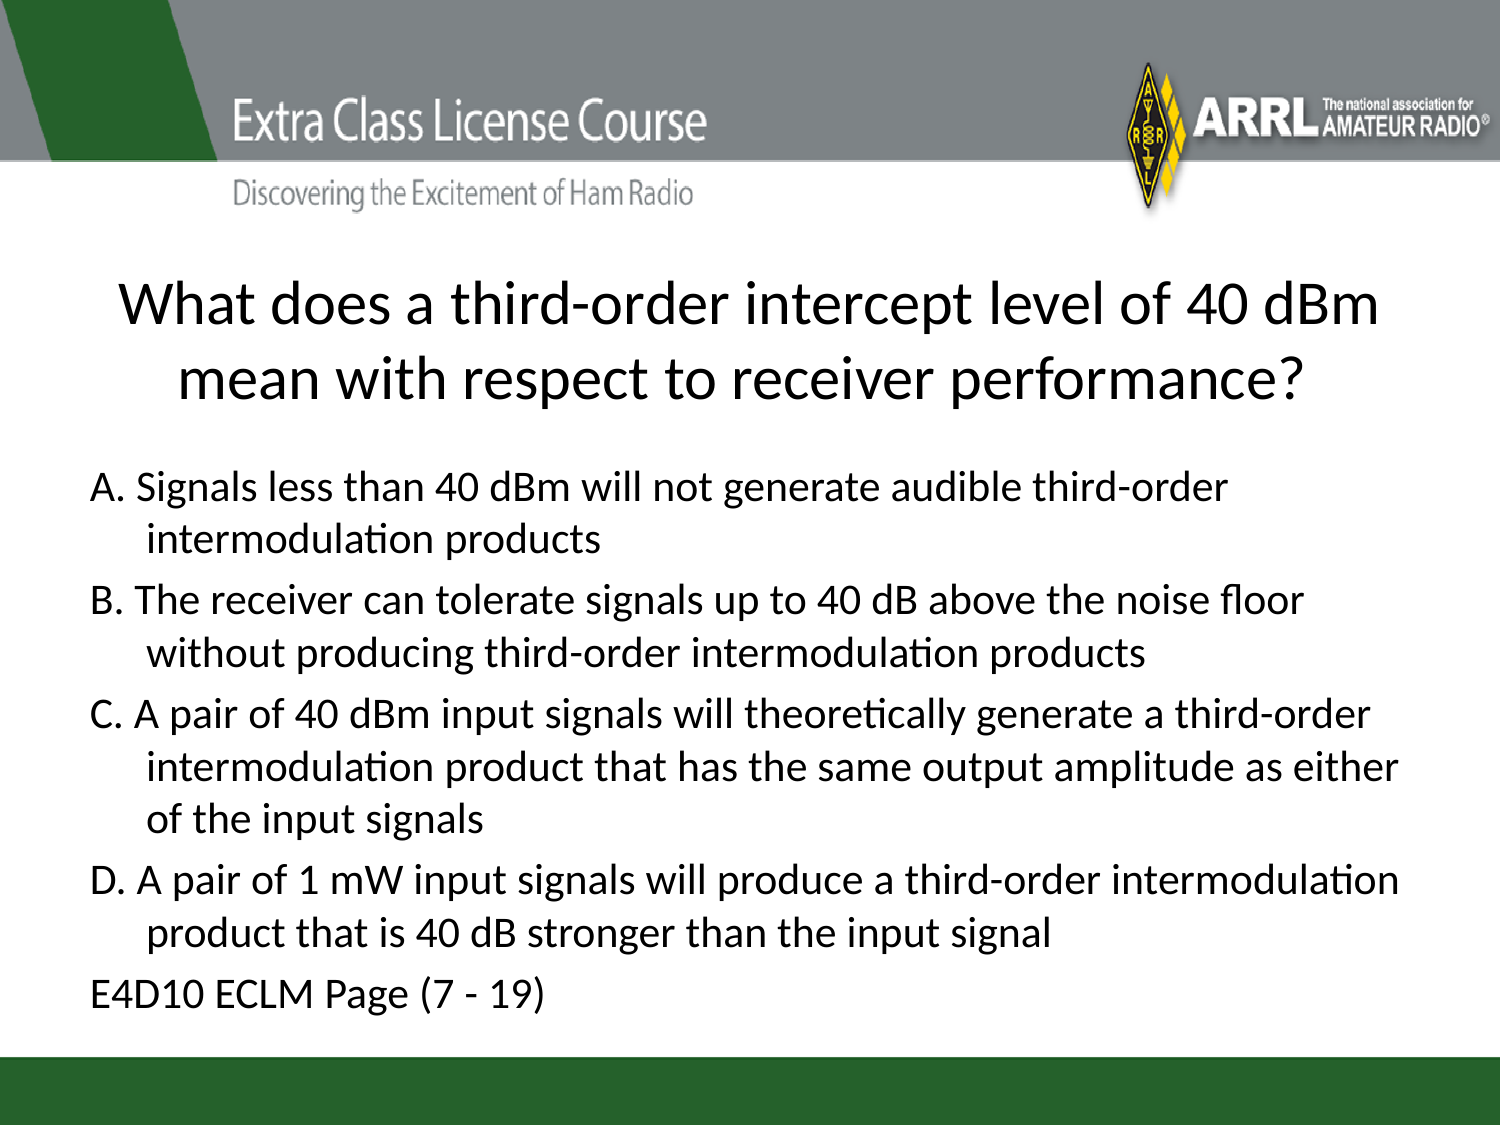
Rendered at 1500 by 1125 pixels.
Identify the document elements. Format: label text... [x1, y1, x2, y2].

title What does a third-order intercept level of 40 dBm mean with respect to receiver performance? [75, 254, 1425, 435]
list A. Signals less than 40 dBm will not generate audible third-order intermodulation products B. The receiver can tolerate signals up to 40 dB above the noise floor without producing third-order intermodulation products C. A pair of 40 dBm input signals will theoretically generate a third-order intermodulation product that has the same output amplitude as either of the input signals D. A pair of 1 mW input signals will produce a third-order intermodulation product that is 40 dB stronger than the input signal E4D10 ECLM Page (7 - 19) [75, 450, 1425, 1025]
picture [0, 0, 1500, 1125]
